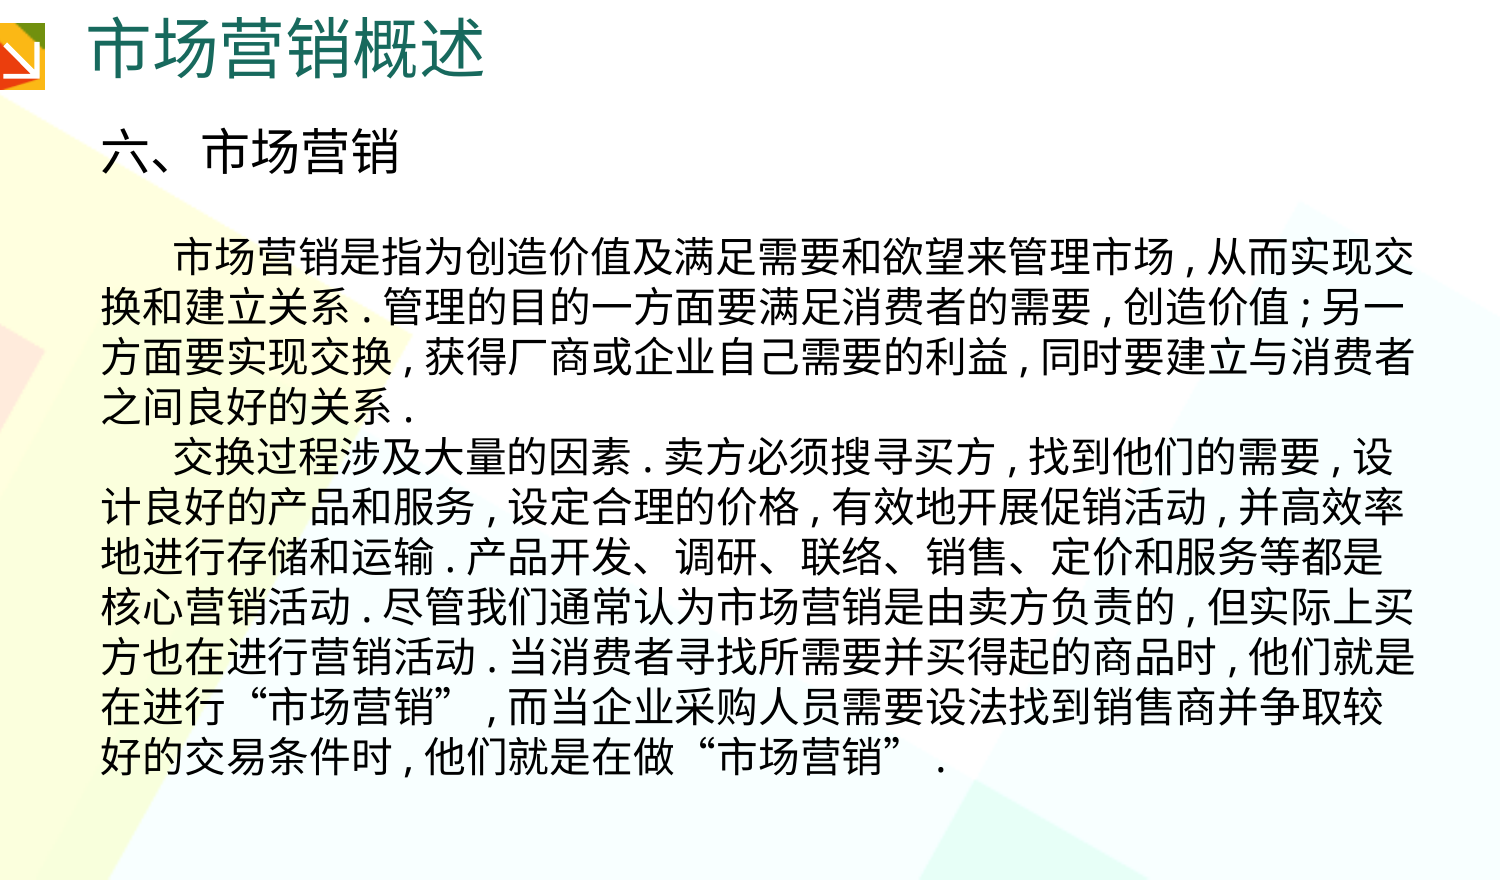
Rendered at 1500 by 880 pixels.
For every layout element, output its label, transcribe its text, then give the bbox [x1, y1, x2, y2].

text_box 市场营销概述 [70, 0, 501, 95]
text_box 六、市场营销 市场营销是指为创造价值及满足需要和欲望来管理市场,从而实现交换和建立关系.管理的目的一方面要满足消费者的需要,创造价值;另一方面要实现交换,获得厂商或企业自己需要的利益,同时要建立与消费者之间良好的关系. 交换过程涉及大量的因素.卖方必须搜寻买方,找到他们的需要,设计良好的产品和服务,设定合理的价格,有效地开展促销活动,并高效率地进行存储和运输.产品开发、调研、联络、销售、定价和服务等都是核心营销活动.尽管我们通常认为市场营销是由卖方负责的,但实际上买方也在进行营销活动.当消费者寻找所需要并买得起的商品时,他们就是在进行“市场营销”,而当企业采购人员需要设法找到销售商并争取较好的交易条件时,他们就是在做“市场营销”. [86, 113, 1439, 789]
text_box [0, 23, 45, 90]
